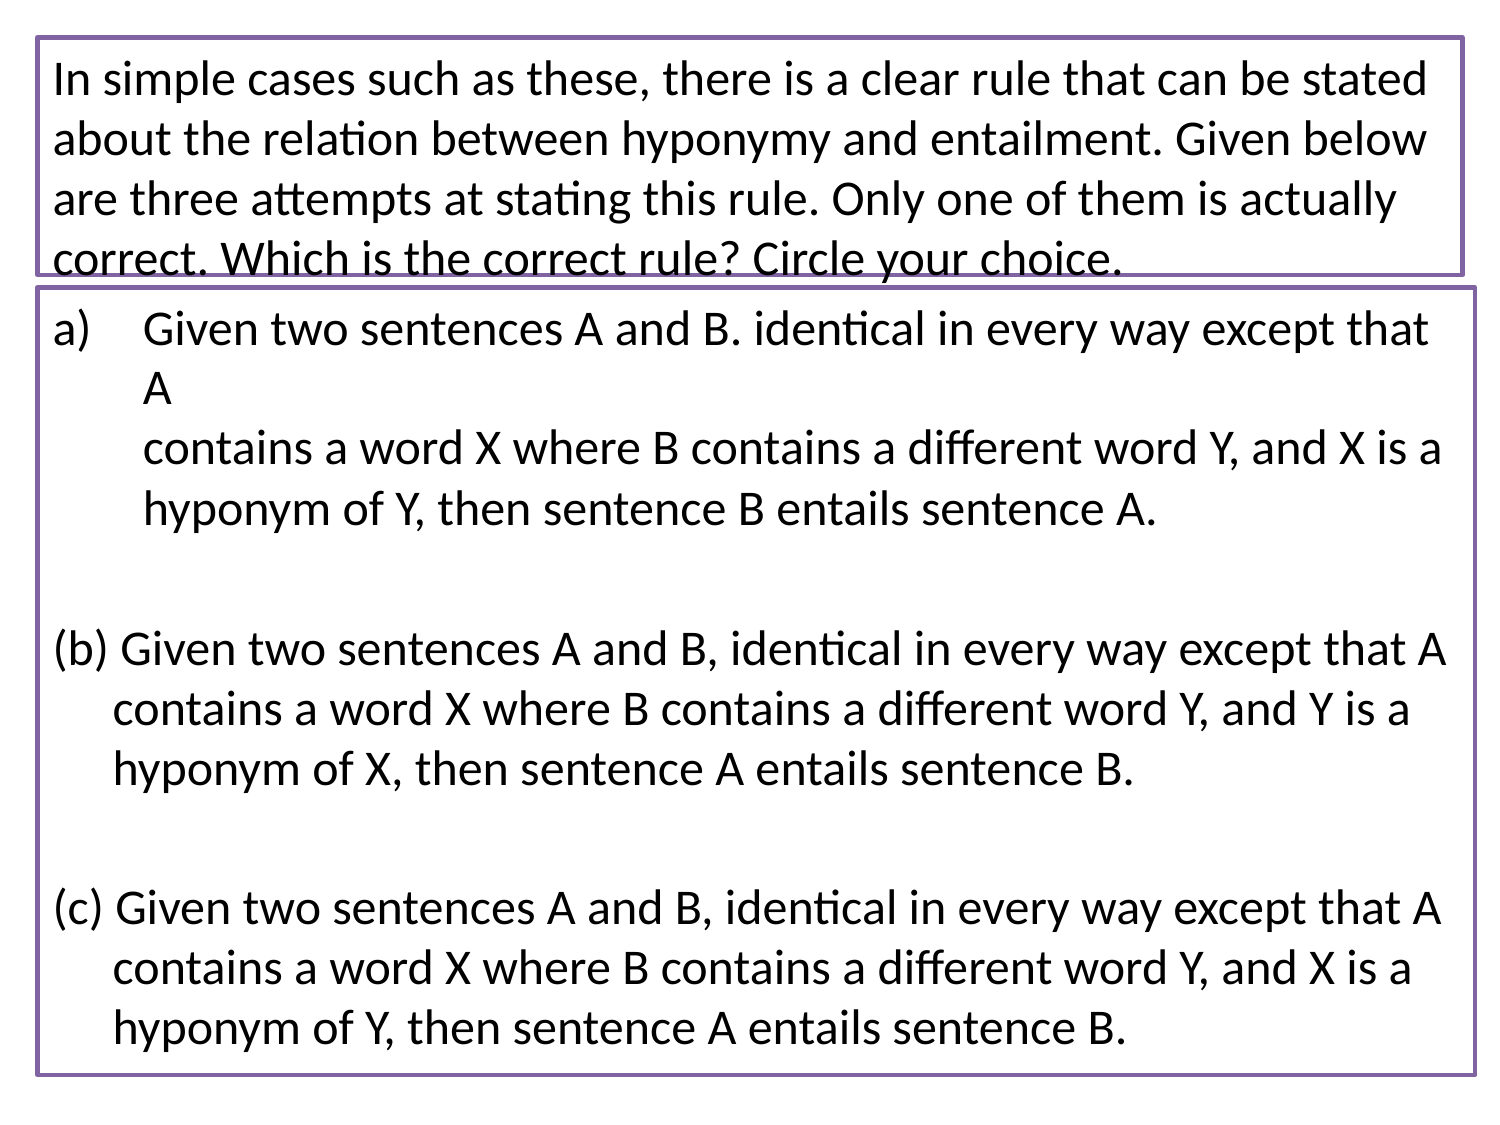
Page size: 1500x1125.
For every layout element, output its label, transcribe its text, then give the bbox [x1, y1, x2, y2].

title In simple cases such as these, there is a clear rule that can be stated about the relation between hyponymy and entailment. Given below are three attempts at stating this rule. Only one of them is actually correct. Which is the correct rule? Circle your choice. [35, 35, 1465, 277]
list Given two sentences A and B. identical in every way except that A contains a word X where B contains a different word Y, and X is a hyponym of Y, then sentence B entails sentence A. (b) Given two sentences A and B, identical in every way except that A contains a word X where B contains a different word Y, and Y is a hyponym of X, then sentence A entails sentence B. (c) Given two sentences A and B, identical in every way except that A contains a word X where B contains a different word Y, and X is a hyponym of Y, then sentence A entails sentence B. [35, 285, 1477, 1077]
